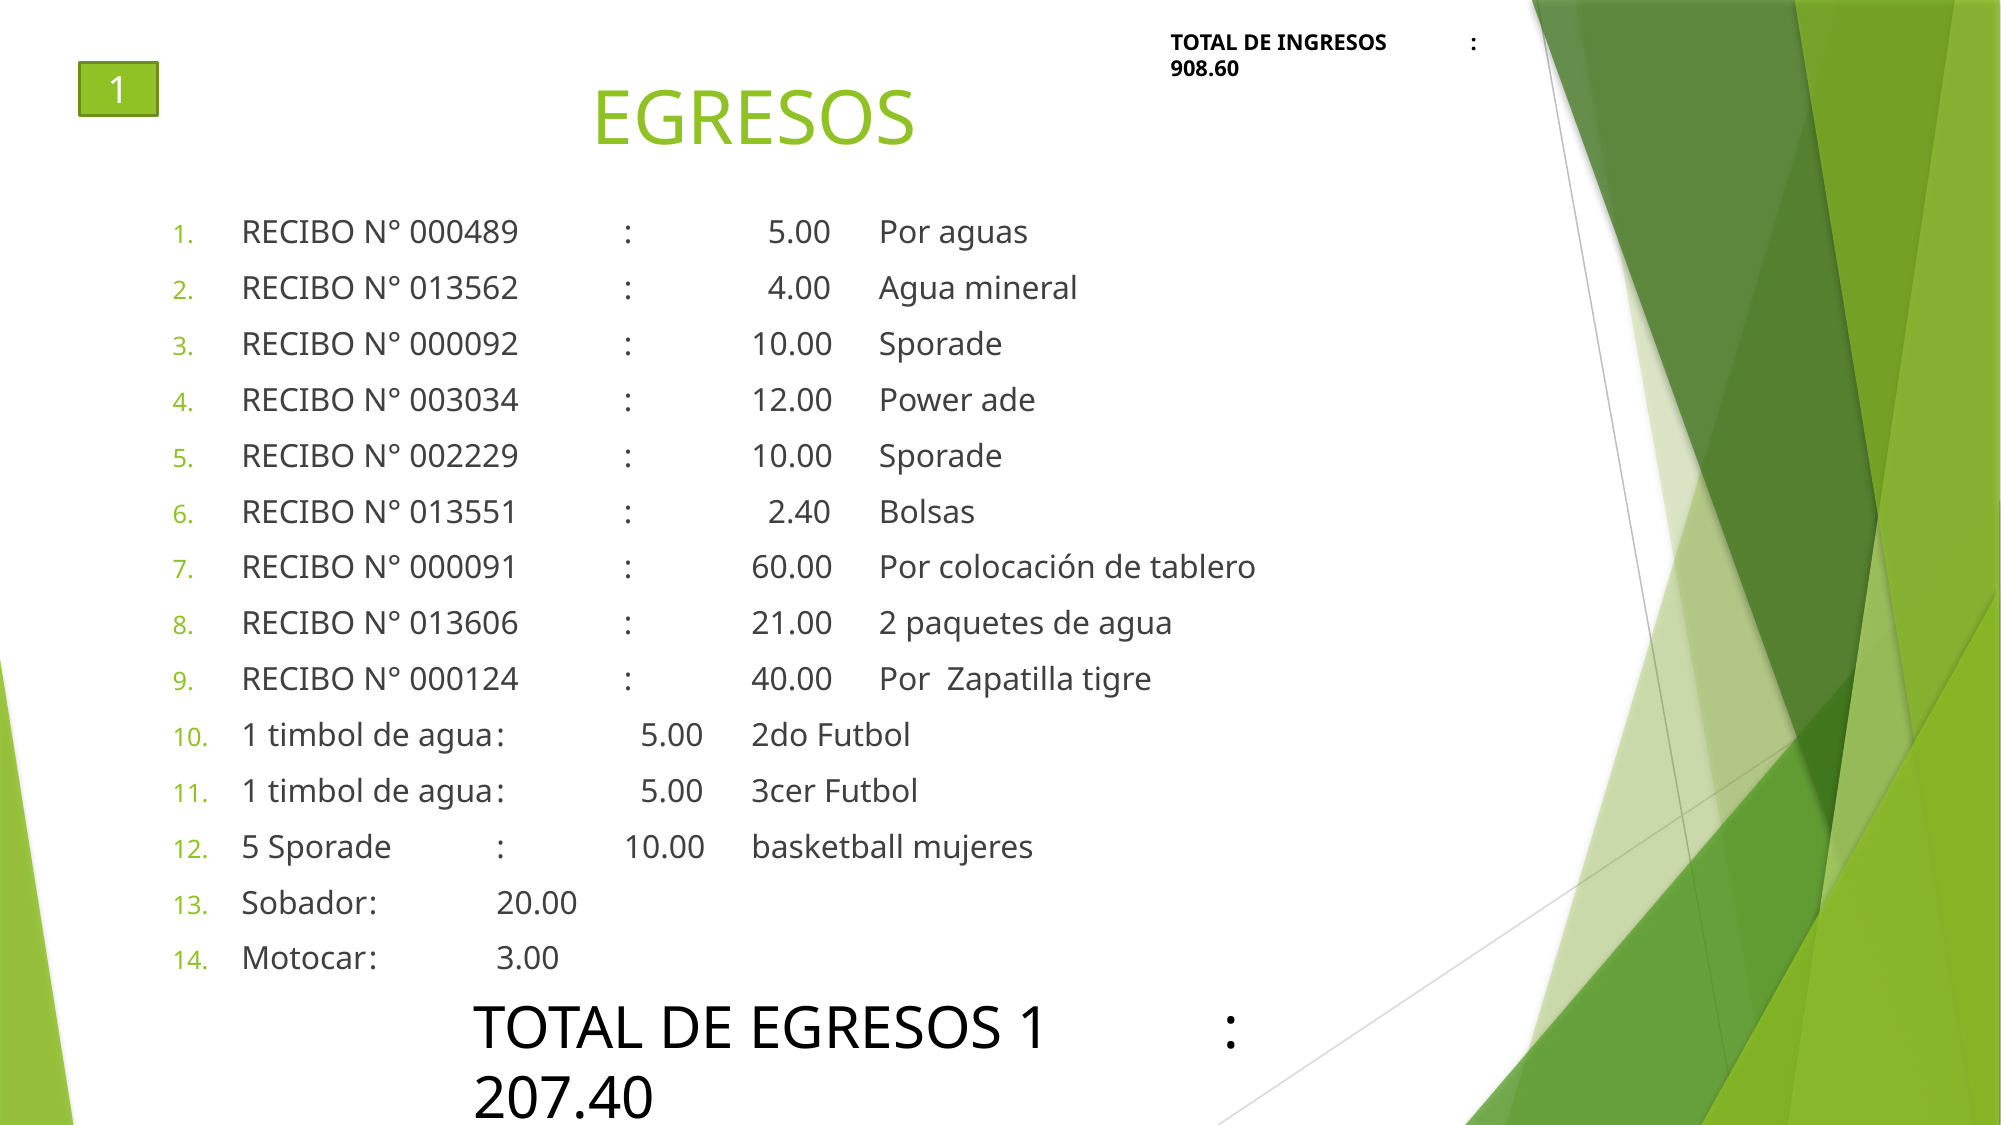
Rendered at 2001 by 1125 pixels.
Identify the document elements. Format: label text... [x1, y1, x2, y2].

text_box TOTAL DE INGRESOS : 908.60 [1155, 20, 1498, 89]
list RECIBO N° 000489 : 5.00 Por aguas RECIBO N° 013562 : 4.00 Agua mineral RECIBO N° 000092 : 10.00 Sporade RECIBO N° 003034 : 12.00 Power ade RECIBO N° 002229 : 10.00 Sporade RECIBO N° 013551 : 2.40 Bolsas RECIBO N° 000091 : 60.00 Por colocación de tablero RECIBO N° 013606 : 21.00 2 paquetes de agua RECIBO N° 000124 : 40.00 Por Zapatilla tigre 1 timbol de agua : 5.00 2do Futbol 1 timbol de agua : 5.00 3cer Futbol 5 Sporade : 10.00 basketball mujeres Sobador : 20.00 Motocar : 3.00 [157, 204, 1733, 1001]
title EGRESOS [0, 62, 1542, 177]
text_box 1 [78, 61, 159, 117]
text_box TOTAL DE EGRESOS 1 : 207.40 [458, 982, 1414, 1125]
